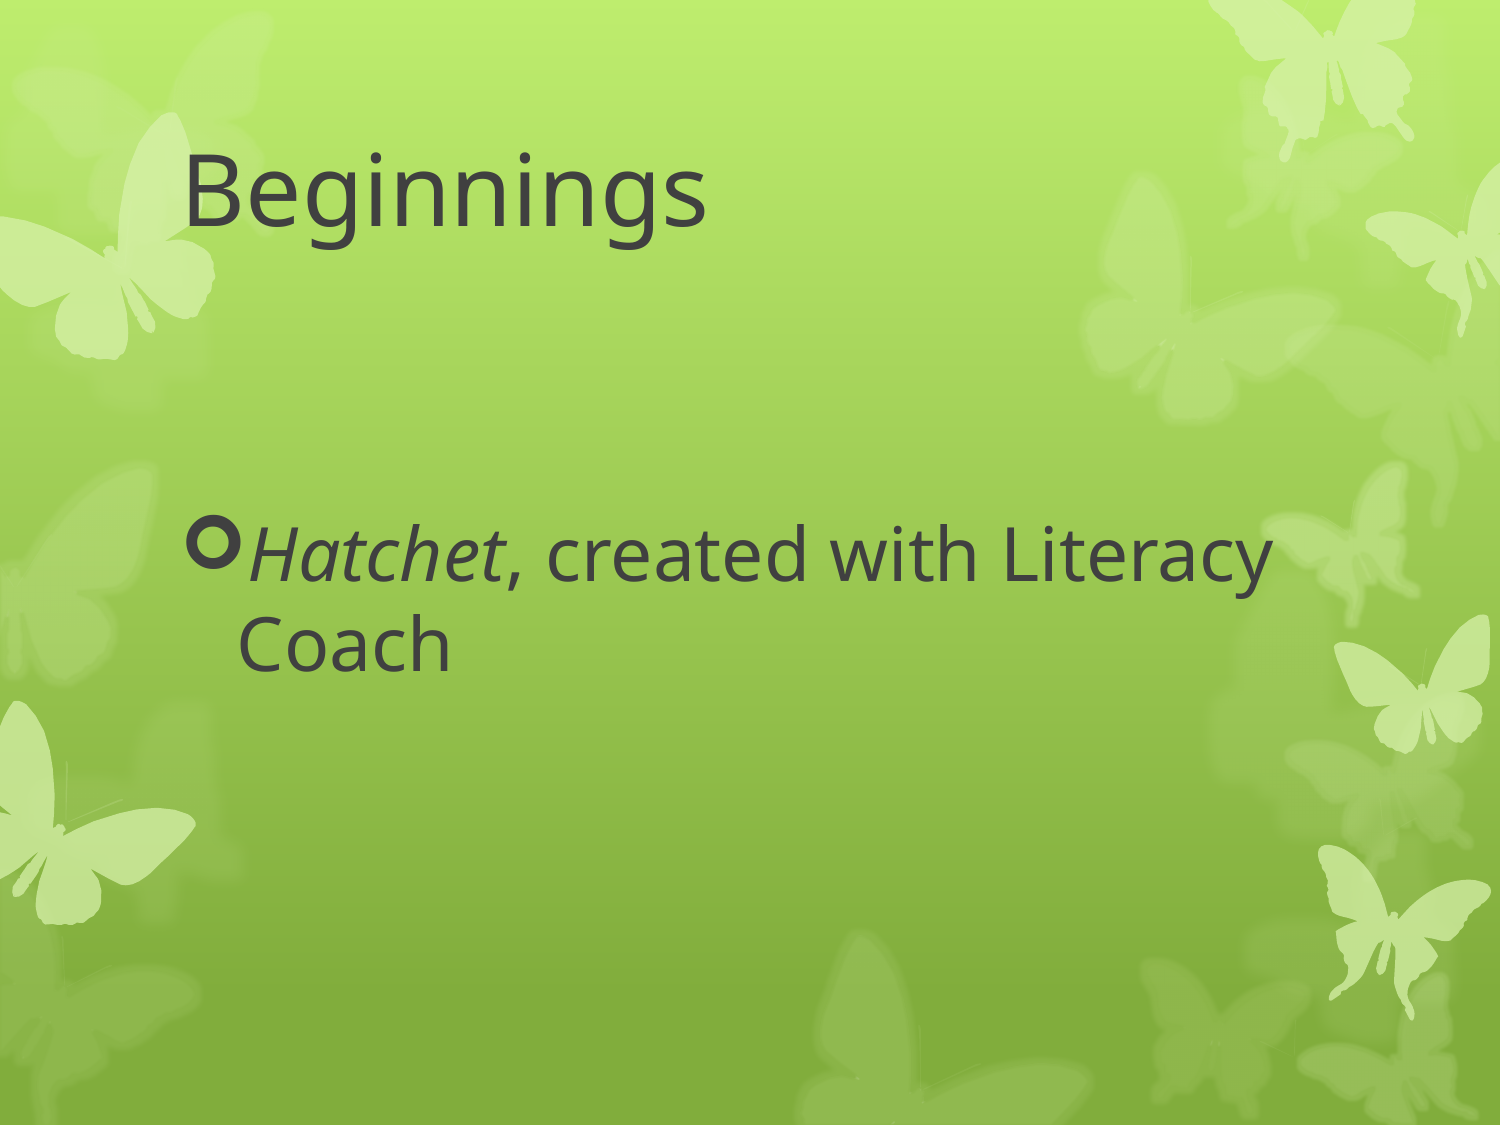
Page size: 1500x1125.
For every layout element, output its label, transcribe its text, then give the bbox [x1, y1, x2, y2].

list Hatchet, created with Literacy Coach [165, 296, 1335, 962]
title Beginnings [165, 110, 1335, 263]
